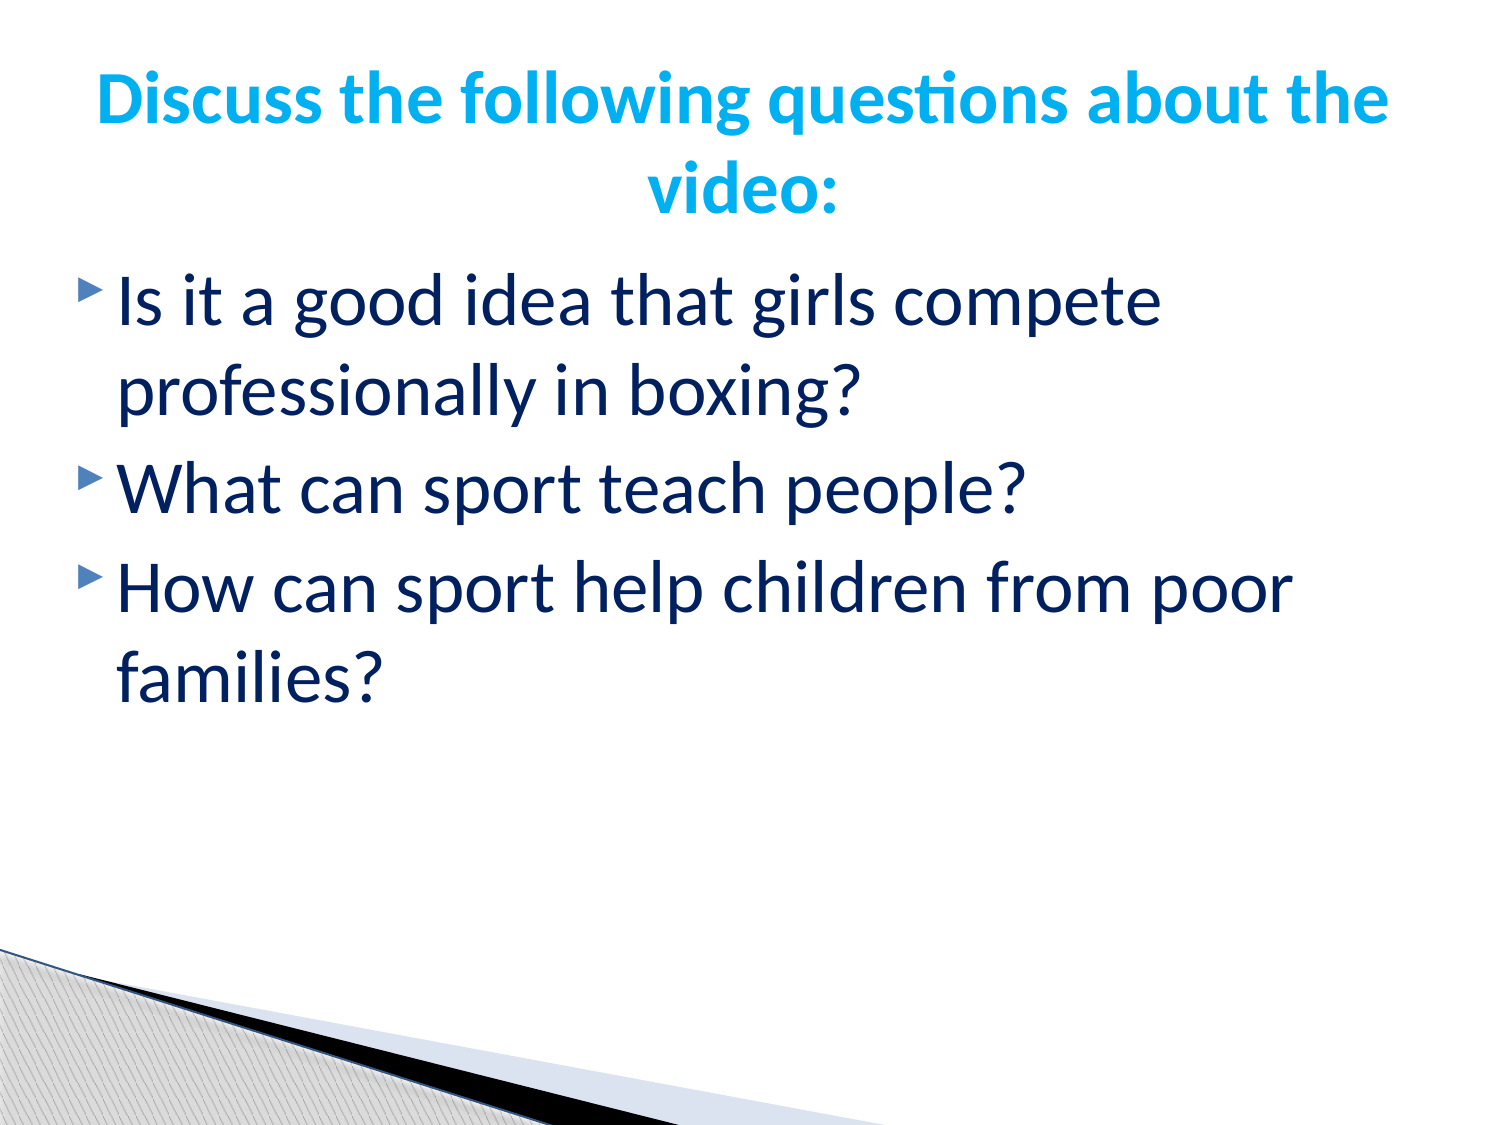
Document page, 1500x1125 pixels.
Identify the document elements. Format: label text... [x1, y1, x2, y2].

list Is it a good idea that girls compete professionally in boxing? What can sport teach people? How can sport help children from poor families? [41, 243, 1459, 986]
title Discuss the following questions about the video: [41, 45, 1447, 233]
